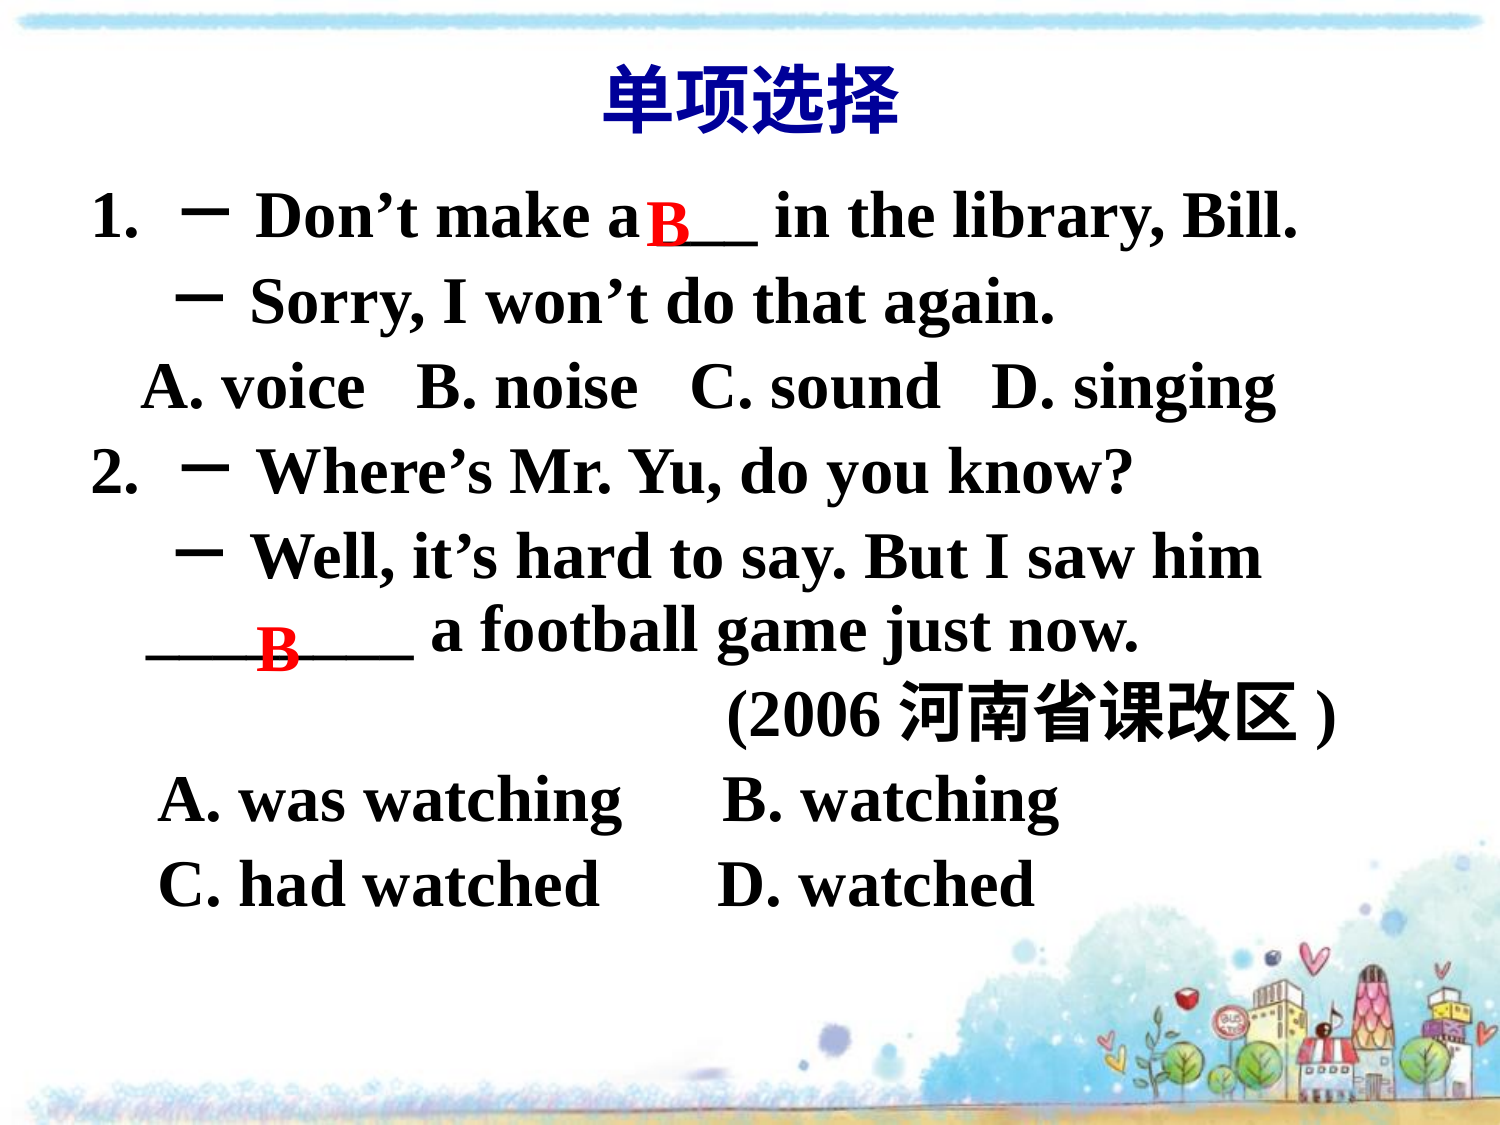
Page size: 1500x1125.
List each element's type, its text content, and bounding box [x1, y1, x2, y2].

picture [0, 0, 1500, 1125]
title 单项选择 [75, 45, 1425, 150]
text_box B [242, 597, 313, 693]
list 1. －Don’t make a ___ in the library, Bill. －Sorry, I won’t do that again. A. voice B. noise C. sound D. singing 2. －Where’s Mr. Yu, do you know? －Well, it’s hard to say. But I saw him ________ a football game just now. (2006河南省课改区) A. was watching B. watching C. had watched D. watched [75, 172, 1425, 1005]
text_box B [632, 172, 703, 268]
